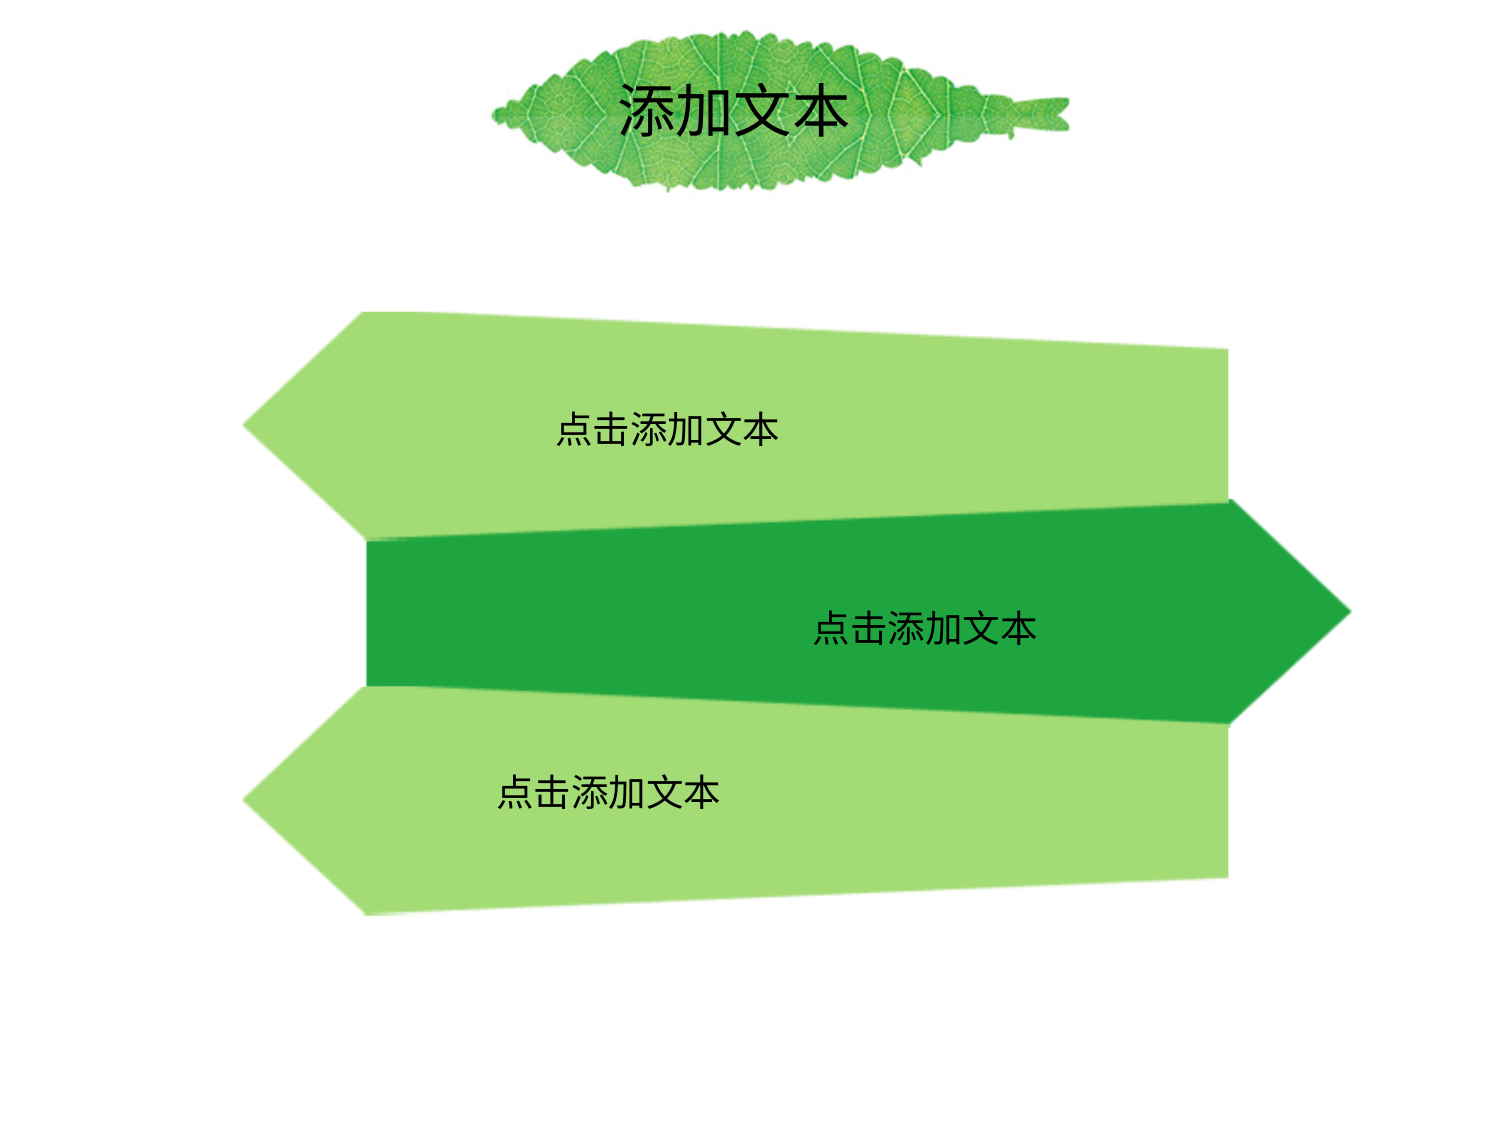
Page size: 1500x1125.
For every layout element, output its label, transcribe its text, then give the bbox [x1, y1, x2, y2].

text_box 添加文本 [602, 66, 866, 152]
picture [0, 0, 1500, 1125]
